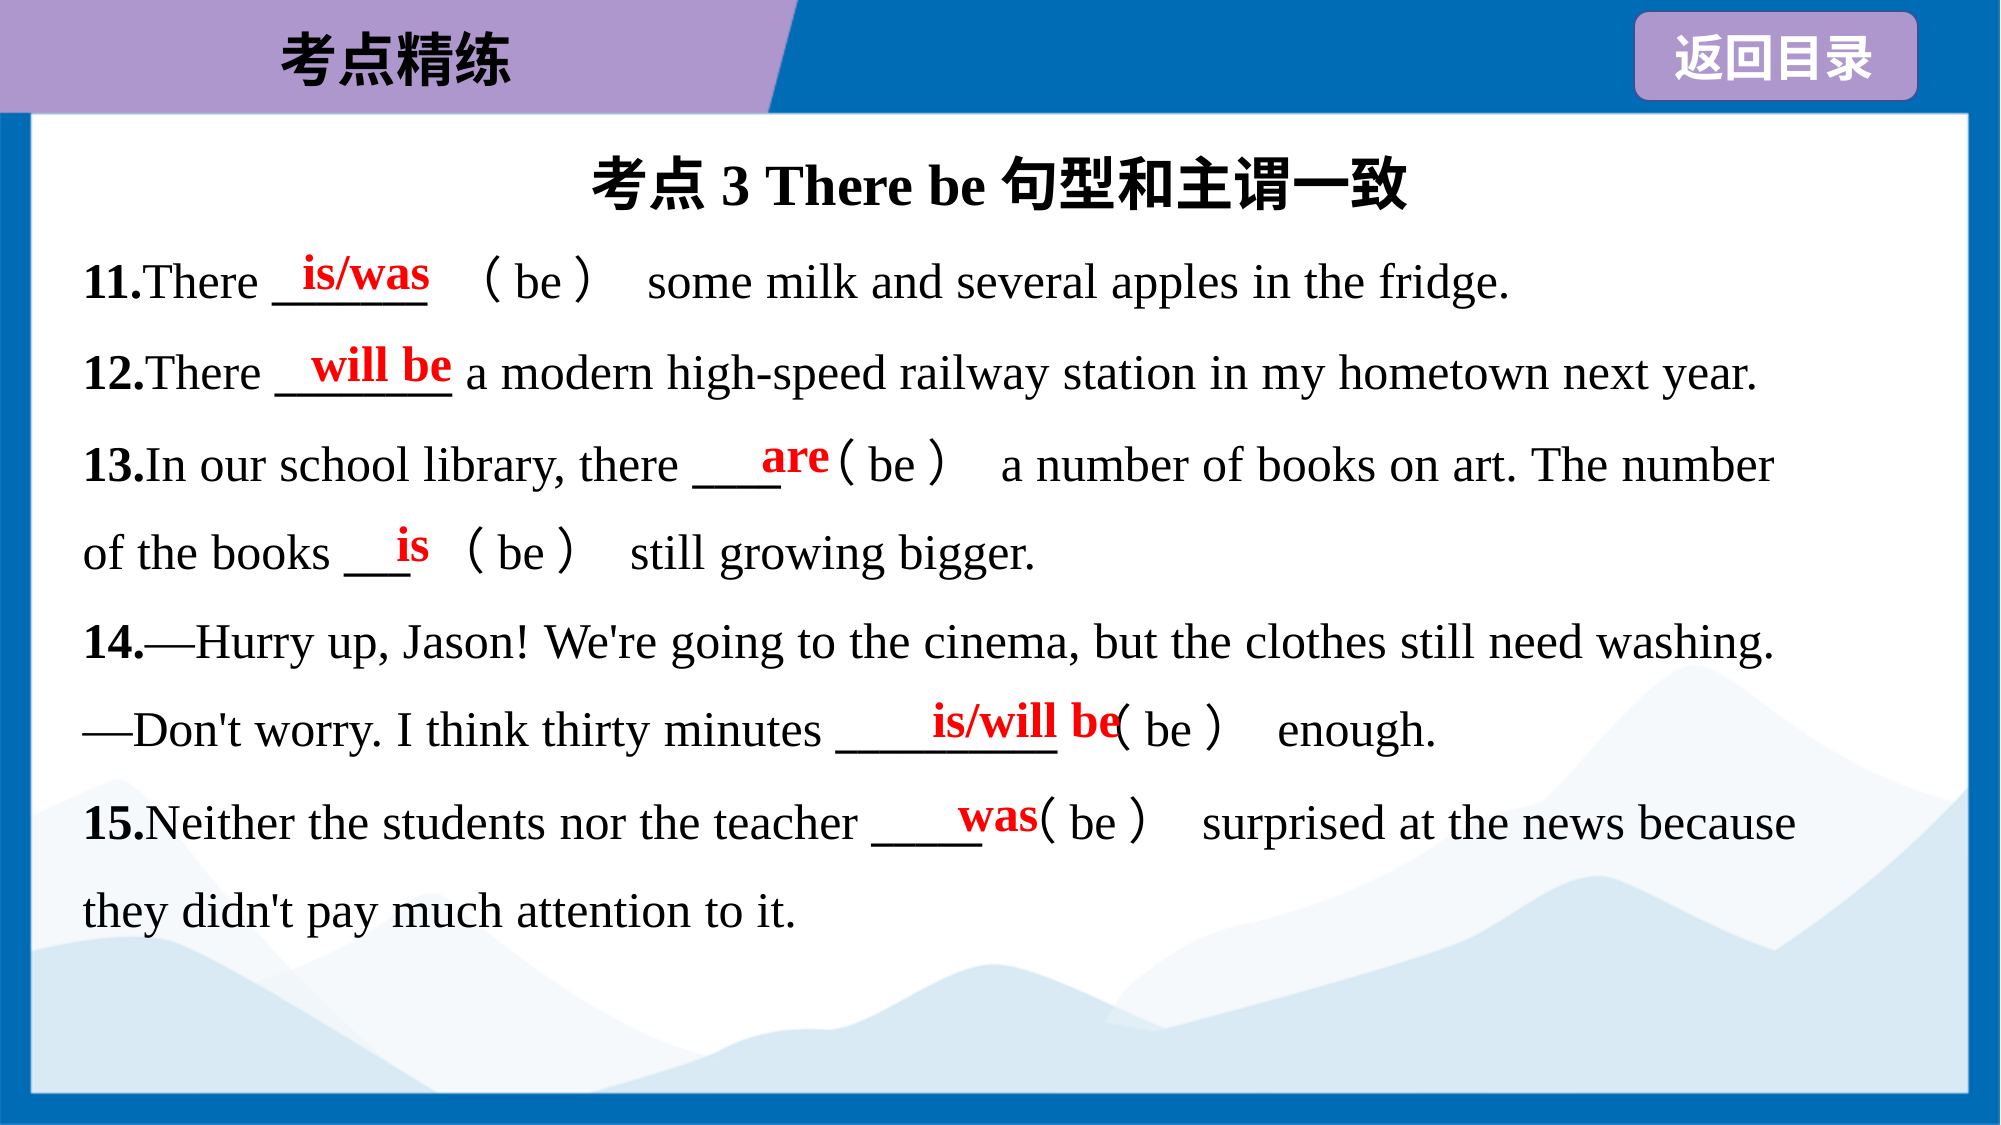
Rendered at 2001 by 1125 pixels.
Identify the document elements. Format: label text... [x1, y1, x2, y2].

text_box 15.Neither the students nor the teacher _____ （be） surprised at the news because they didn't pay much attention to it. [82, 757, 1917, 928]
text_box 11.There _______ （be） some milk and several apples in the fridge. 12.There ________ a modern high-speed railway station in my hometown next year. 13.In our school library, there ____ （be） a number of books on art. The number of the books ___ （be） still growing bigger. [82, 216, 1917, 570]
picture [0, 0, 2000, 1125]
text_box is [378, 483, 448, 562]
text_box is/will be [908, 660, 1145, 739]
text_box are [743, 395, 848, 474]
text_box 14.—Hurry up, Jason! We're going to the cinema, but the clothes still need washing. —Don't worry. I think thirty minutes __________ （be） enough. [82, 576, 1917, 747]
text_box will be [287, 303, 477, 382]
text_box was [939, 753, 1057, 832]
text_box 考点3 There be句型和主谓一致 [82, 146, 1917, 216]
text_box is/was [284, 212, 449, 291]
